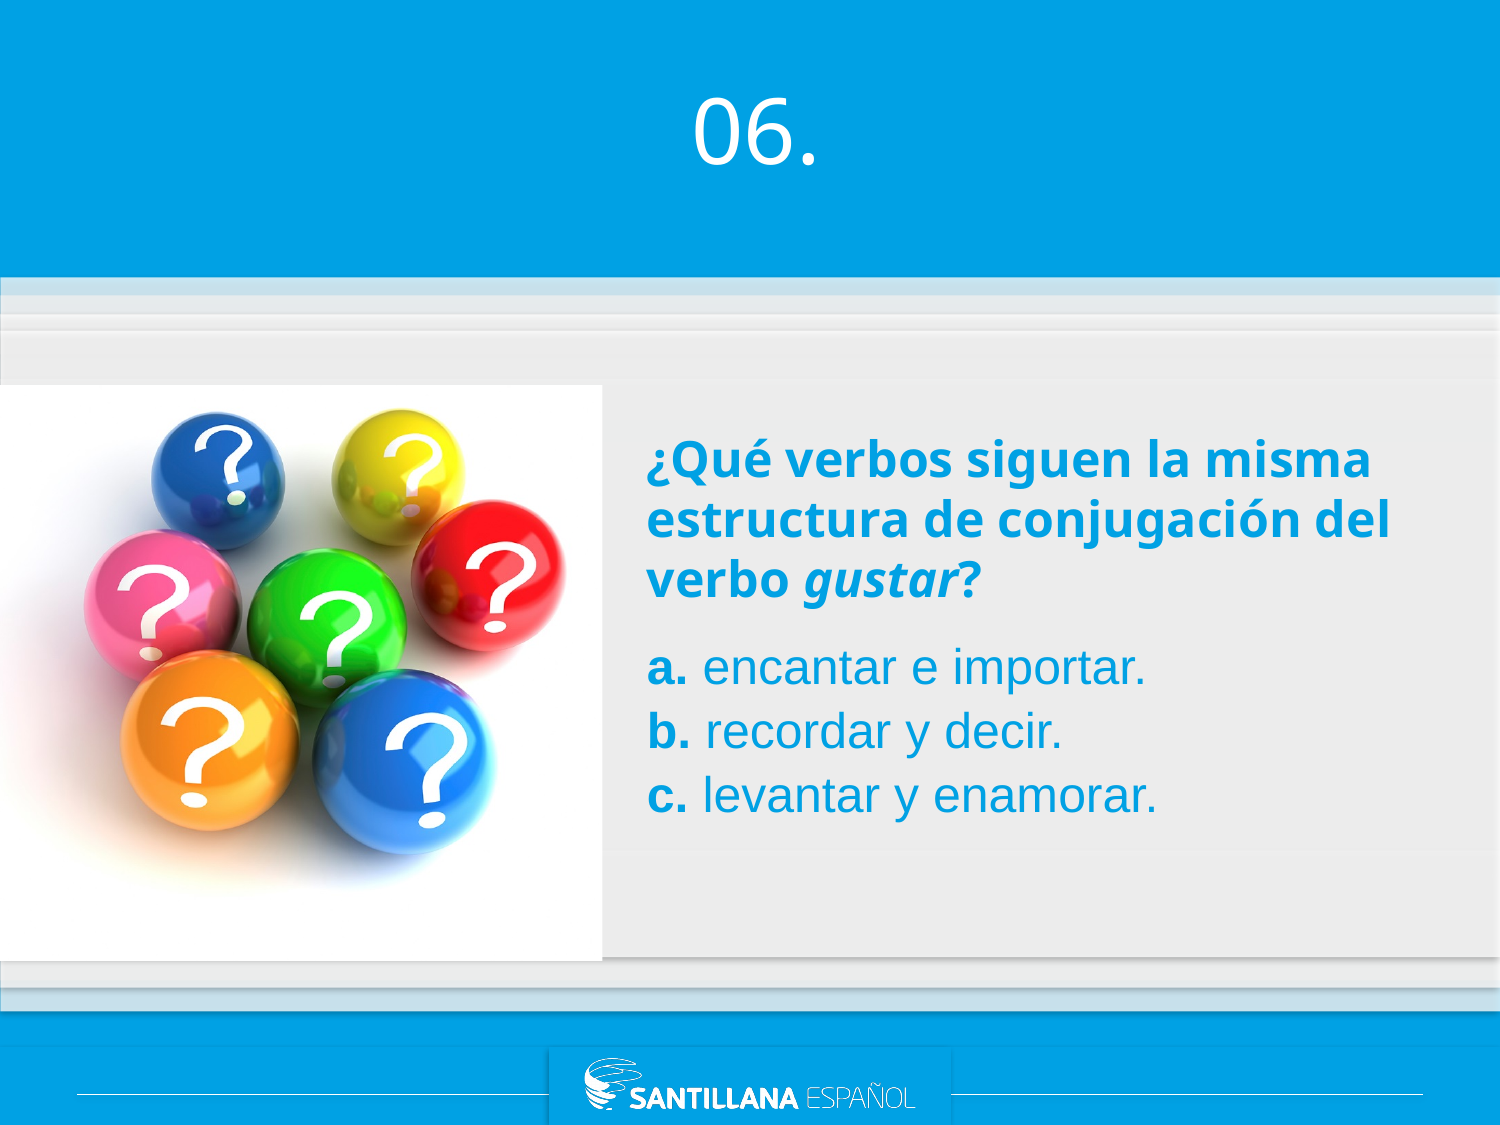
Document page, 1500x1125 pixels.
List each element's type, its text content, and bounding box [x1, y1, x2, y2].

picture [0, 385, 603, 961]
list ¿Qué verbos siguen la misma estructura de conjugación del verbo gustar? [631, 420, 1471, 681]
list a. encantar e importar. b. recordar y decir. c. levantar y enamorar. [631, 634, 1447, 966]
text_box 06. [88, 78, 1424, 208]
